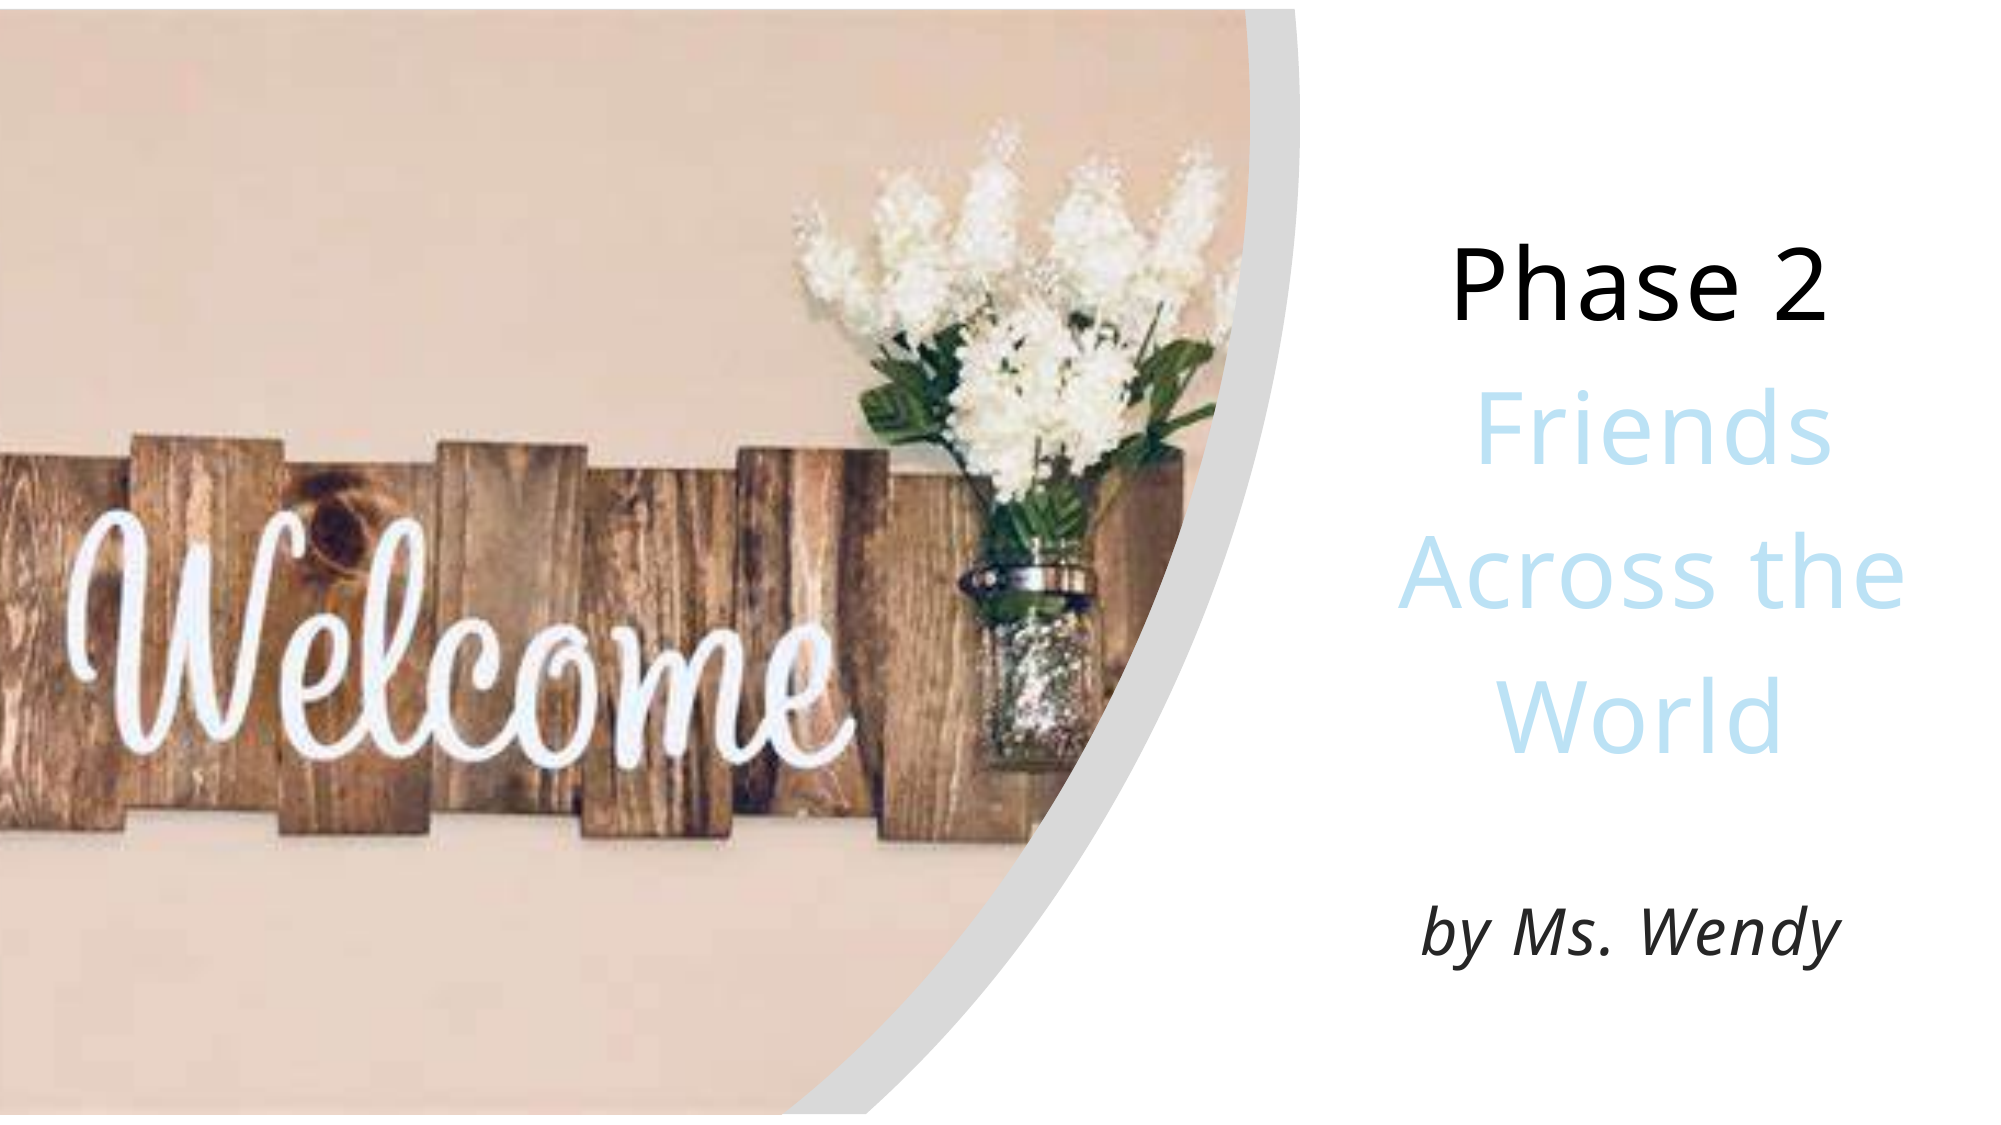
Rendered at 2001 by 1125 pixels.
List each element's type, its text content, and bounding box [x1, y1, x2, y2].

text_box by Ms. Wendy [1410, 880, 2000, 979]
picture [0, 9, 1250, 1116]
text_box Phase 2 Friends Across the World [1360, 349, 1950, 620]
text_box [0, 7, 1302, 482]
